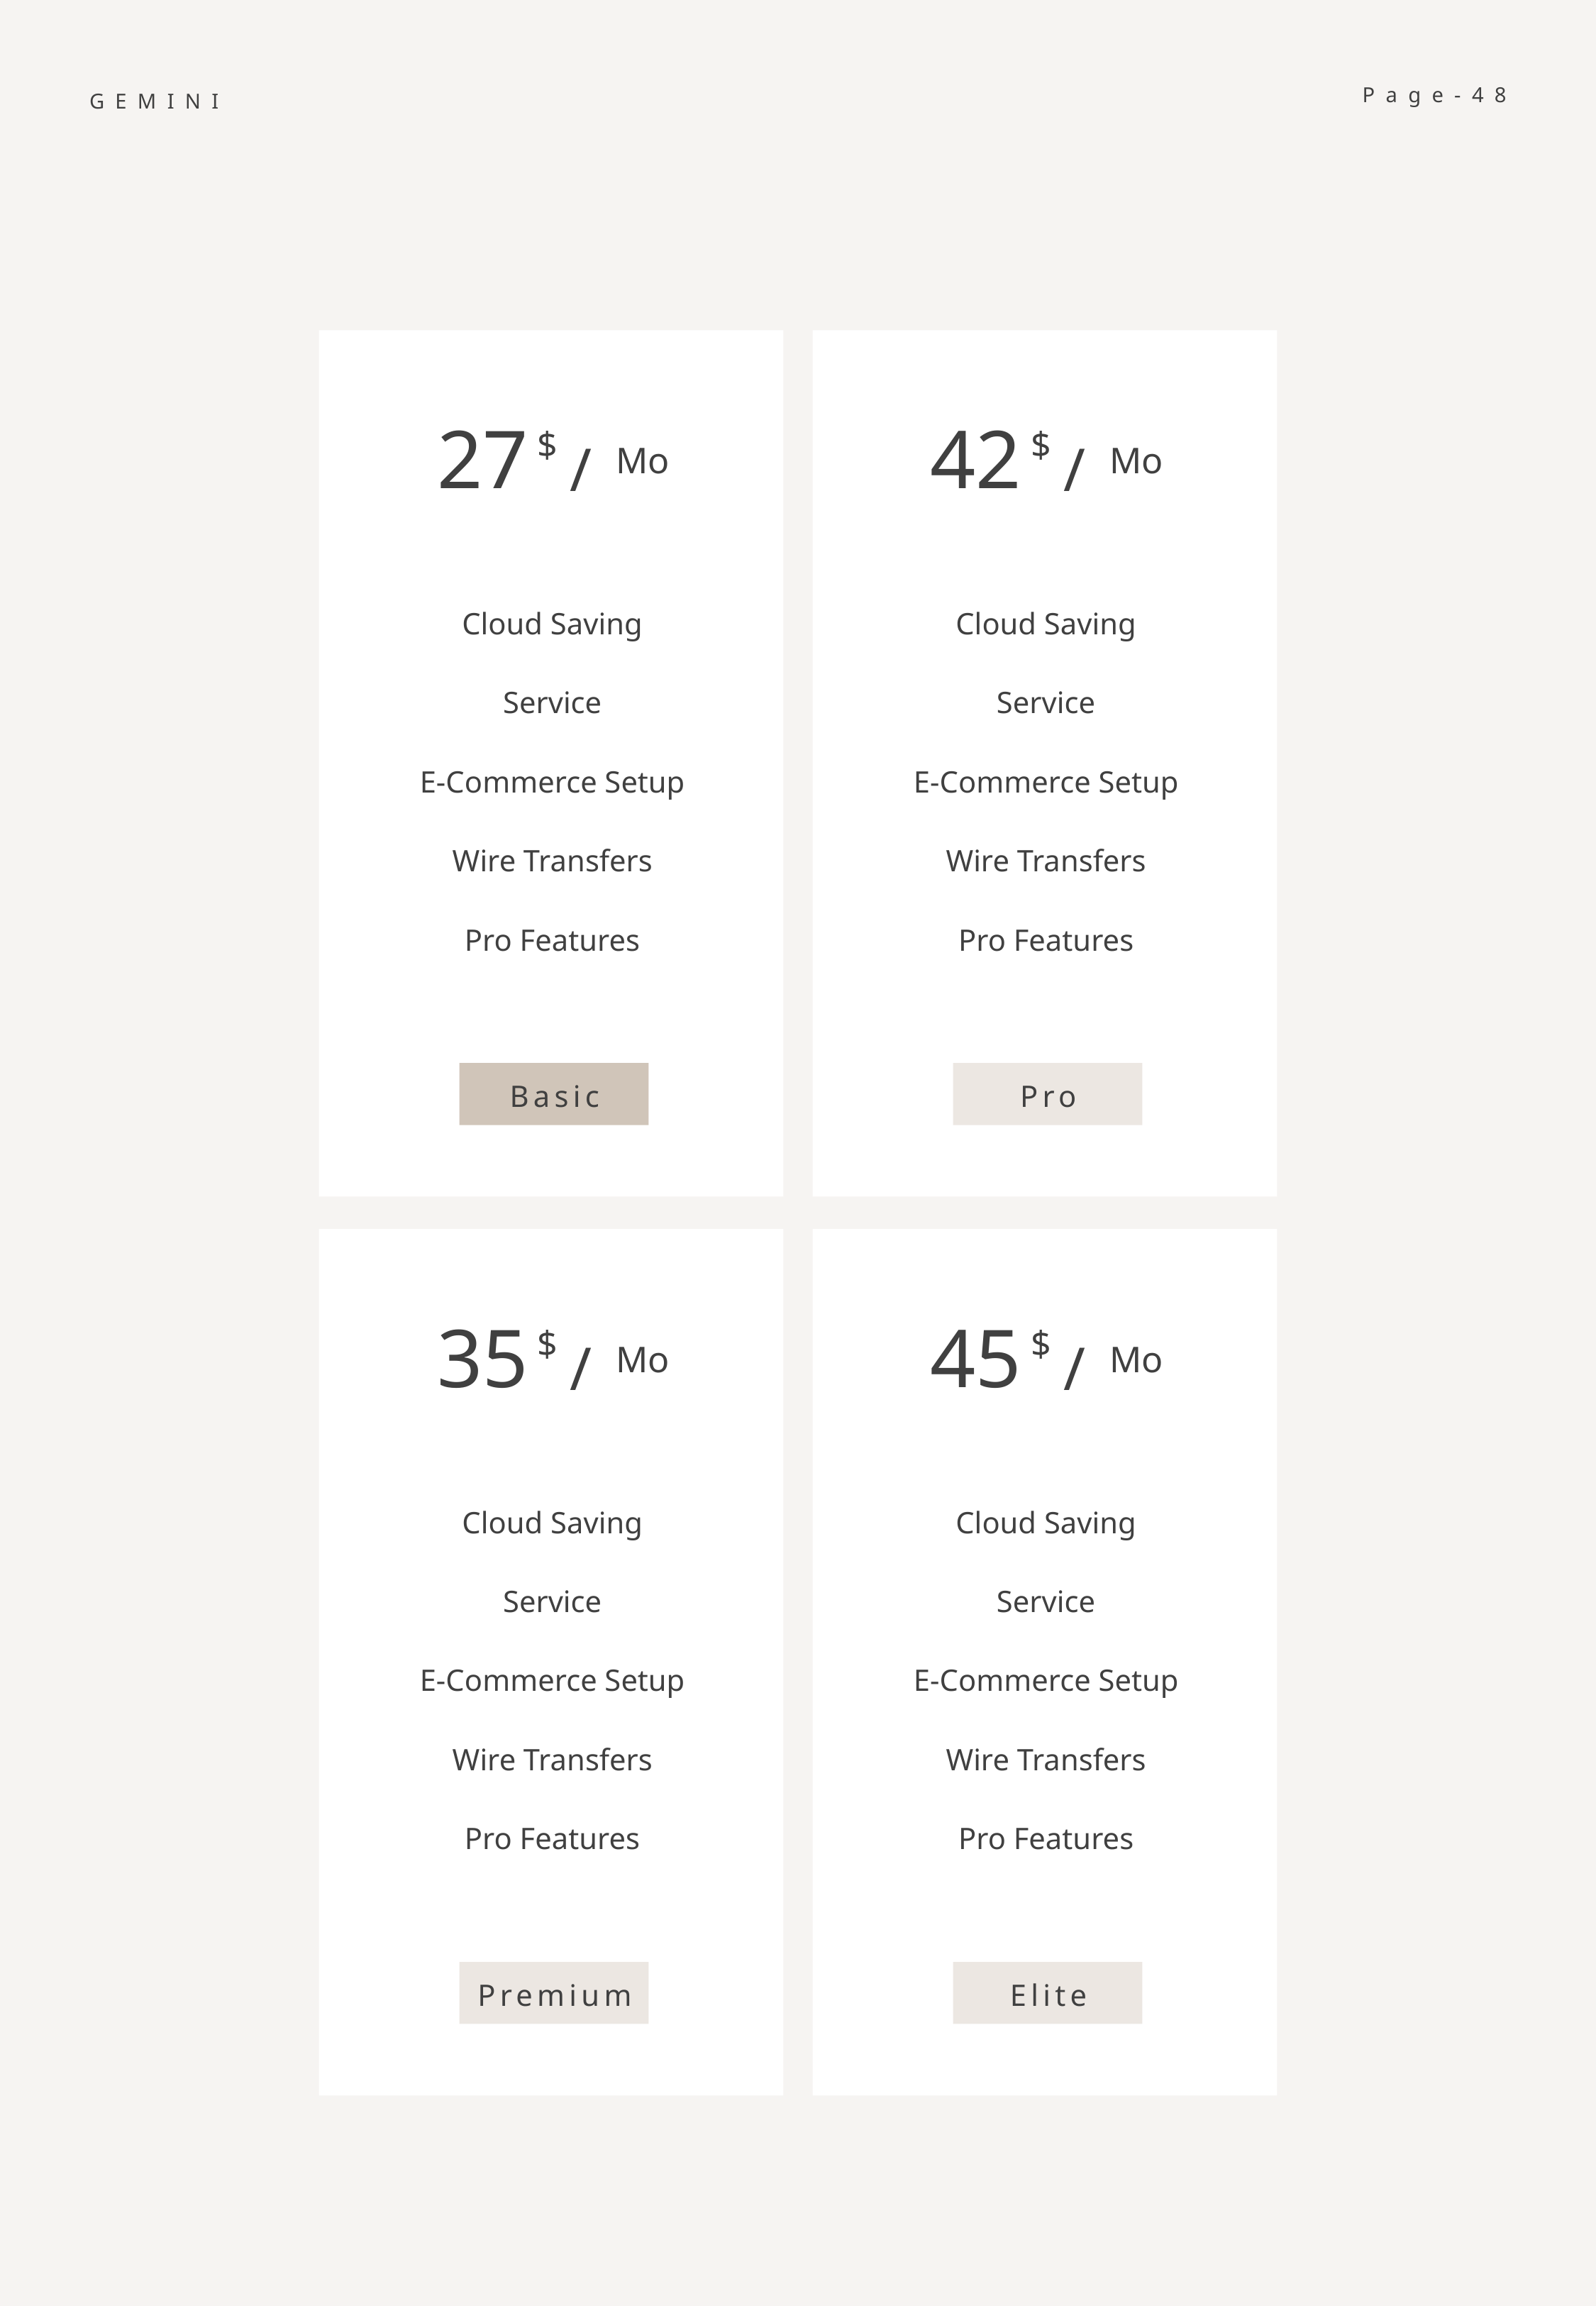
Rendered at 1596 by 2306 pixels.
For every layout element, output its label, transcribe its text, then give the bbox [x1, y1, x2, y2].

text_box 35 [409, 1302, 539, 1408]
text_box Mo [605, 1332, 709, 1385]
text_box Cloud Saving [848, 1499, 1244, 1545]
text_box Pro [977, 1072, 1119, 1119]
text_box Cloud Saving [858, 600, 1234, 646]
text_box [459, 1062, 649, 1126]
text_box 42 [903, 403, 1033, 509]
text_box [812, 329, 1278, 1197]
text_box Page-48 [1158, 76, 1517, 116]
text_box E-Commerce Setup [858, 758, 1234, 804]
text_box 45 [903, 1302, 1033, 1408]
text_box GEMINI [79, 82, 264, 118]
text_box Wire Transfers [858, 837, 1234, 883]
text_box Pro Features [858, 915, 1234, 962]
text_box [812, 1228, 1278, 2096]
text_box Basic [484, 1072, 625, 1119]
text_box Cloud Saving [364, 600, 741, 646]
text_box $ [1020, 417, 1075, 470]
text_box Pro Features [848, 1814, 1244, 1861]
text_box Service [364, 678, 741, 725]
text_box Cloud Saving [355, 1499, 750, 1545]
text_box E-Commerce Setup [364, 758, 741, 804]
text_box Pro Features [355, 1814, 750, 1861]
text_box Wire Transfers [848, 1736, 1244, 1782]
text_box [318, 1228, 784, 2096]
text_box [953, 1062, 1143, 1126]
text_box Elite [954, 1971, 1143, 2018]
text_box Wire Transfers [364, 837, 741, 883]
text_box $ [526, 1316, 582, 1369]
text_box Premium [460, 1971, 649, 2018]
text_box [459, 1961, 649, 2025]
text_box 27 [409, 403, 539, 509]
text_box [318, 329, 784, 1197]
text_box Mo [1099, 433, 1202, 487]
text_box Wire Transfers [355, 1736, 750, 1782]
text_box $ [526, 417, 582, 470]
text_box / [1050, 1325, 1099, 1408]
text_box / [556, 426, 606, 509]
text_box Service [858, 678, 1234, 725]
text_box Service [355, 1577, 750, 1624]
text_box E-Commerce Setup [355, 1656, 750, 1703]
text_box Mo [1099, 1332, 1202, 1385]
text_box Service [848, 1577, 1244, 1624]
text_box E-Commerce Setup [848, 1656, 1244, 1703]
text_box / [556, 1325, 606, 1408]
text_box Mo [605, 433, 709, 487]
text_box Pro Features [364, 915, 741, 962]
text_box / [1050, 426, 1099, 509]
text_box [953, 1961, 1143, 2025]
text_box $ [1020, 1316, 1075, 1369]
